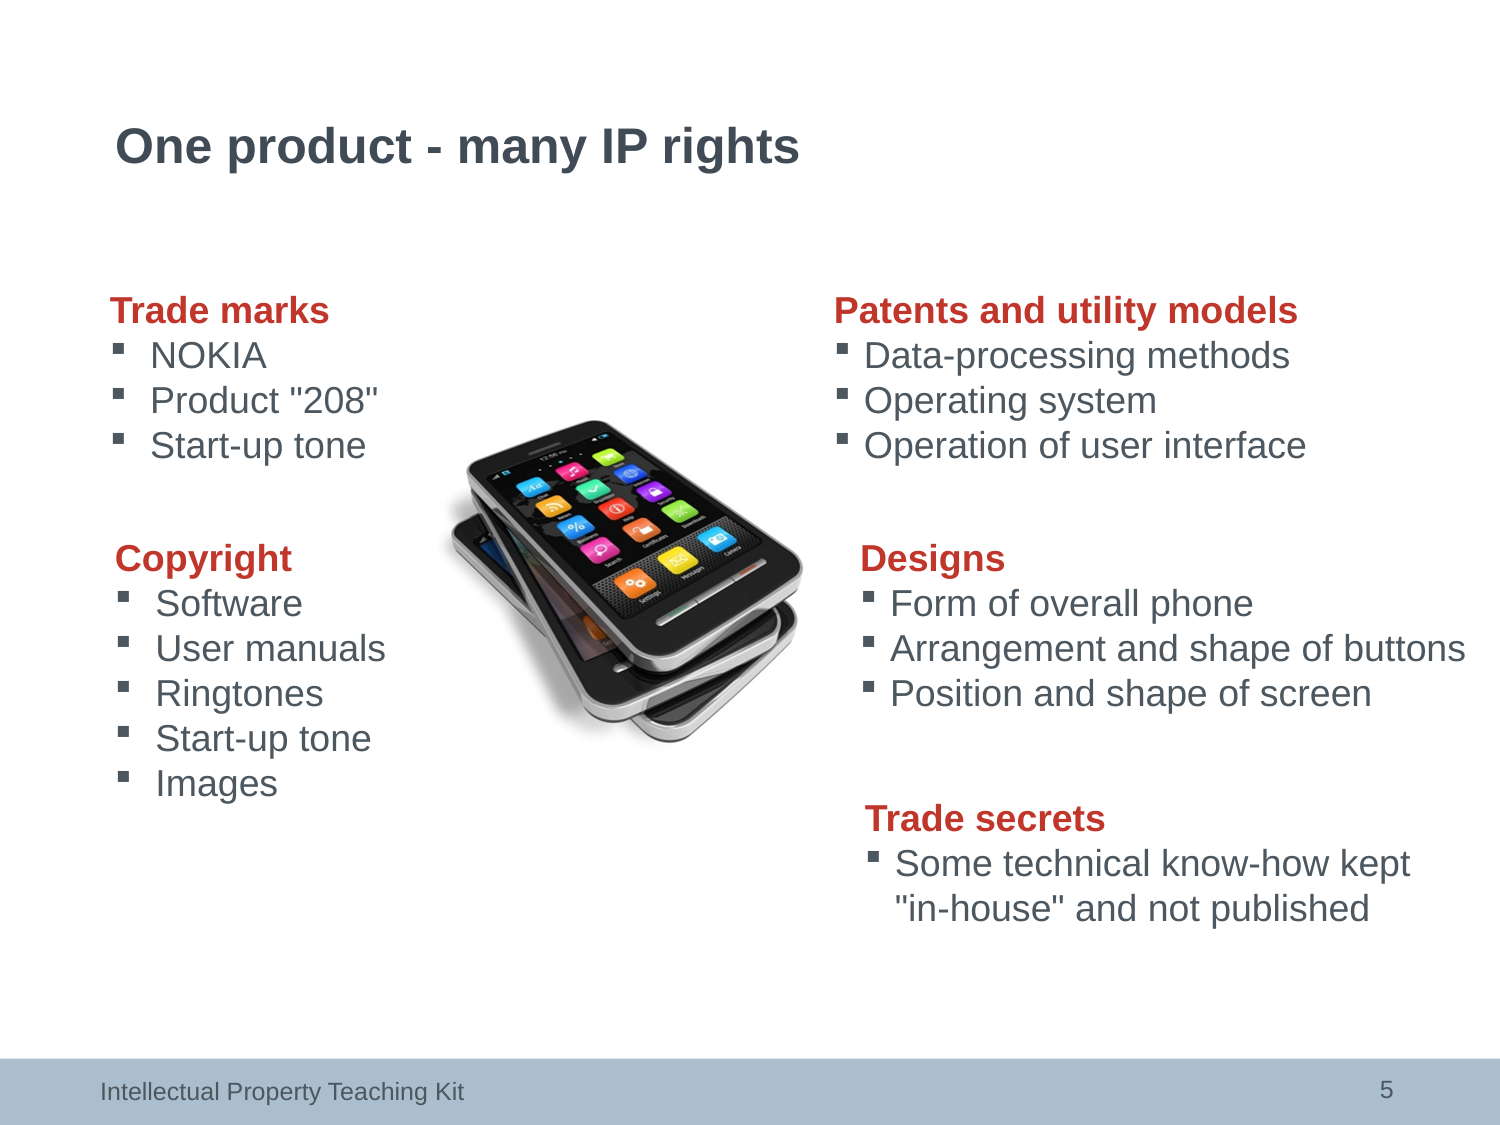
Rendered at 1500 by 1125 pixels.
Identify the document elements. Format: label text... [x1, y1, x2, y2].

text_box 5 [1269, 1070, 1394, 1106]
text_box Designs Form of overall phone Arrangement and shape of buttons Position and shape of screen [845, 527, 1482, 767]
text_box Trade secrets Some technical know-how kept "in-house" and not published [850, 786, 1500, 937]
footer Intellectual Property Teaching Kit [100, 1074, 988, 1125]
text_box Trade marks NOKIA Product "208" Start-up tone [95, 278, 405, 519]
text_box Patents and utility models Data-processing methods Operating system Operation of user interface [819, 278, 1374, 519]
title One product - many IP rights [100, 66, 1400, 221]
text_box Copyright Software User manuals Ringtones Start-up tone Images [100, 527, 475, 857]
picture [426, 398, 833, 755]
